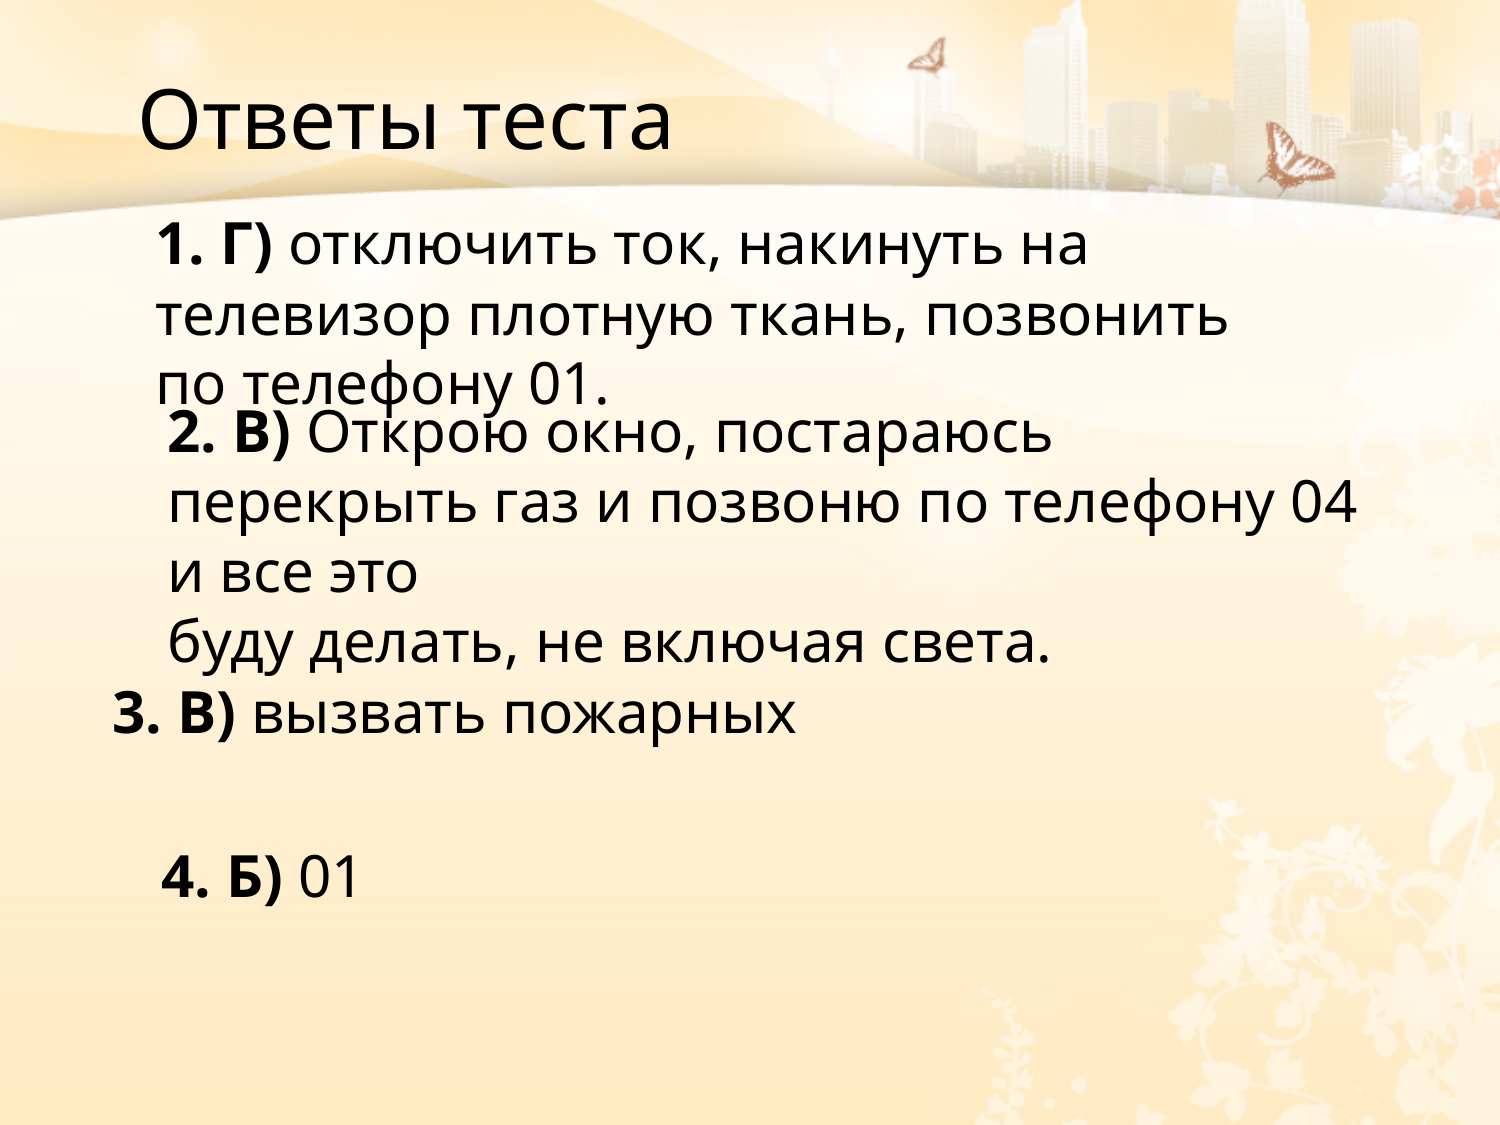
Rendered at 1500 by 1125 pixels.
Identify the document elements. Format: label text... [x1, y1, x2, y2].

text_box 2. В) Открою окно, постараюсь перекрыть газ и позвоню по телефону 04 и все это буду делать, не включая света. [152, 386, 1395, 682]
text_box 1. Г) отключить ток, накинуть на телевизор плотную ткань, позвонить по телефону 01. [140, 199, 1301, 424]
text_box Ответы теста [122, 58, 690, 174]
text_box 3. В) вызвать пожарных [97, 667, 813, 753]
picture [0, 0, 1500, 1125]
text_box 4. Б) 01 [146, 832, 380, 917]
